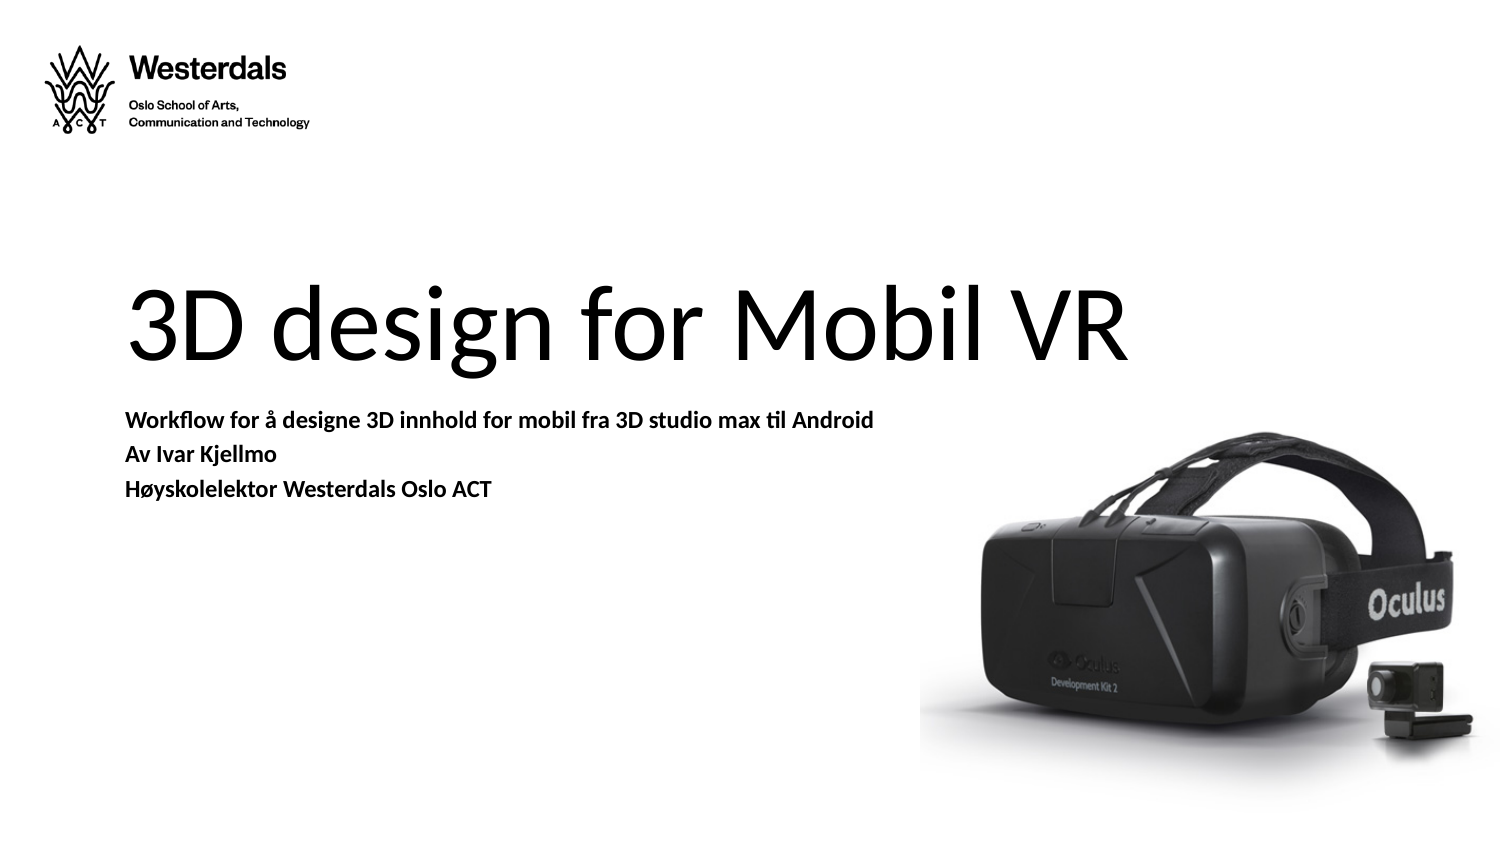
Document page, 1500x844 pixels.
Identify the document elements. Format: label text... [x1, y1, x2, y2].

subtitle Workflow for å designe 3D innhold for mobil fra 3D studio max til Android Av Ivar Kjellmo Høyskolelektor Westerdals Oslo ACT [110, 396, 922, 511]
title 3D design for Mobil VR [110, 244, 1389, 385]
picture [0, 0, 327, 149]
picture [920, 397, 1500, 814]
